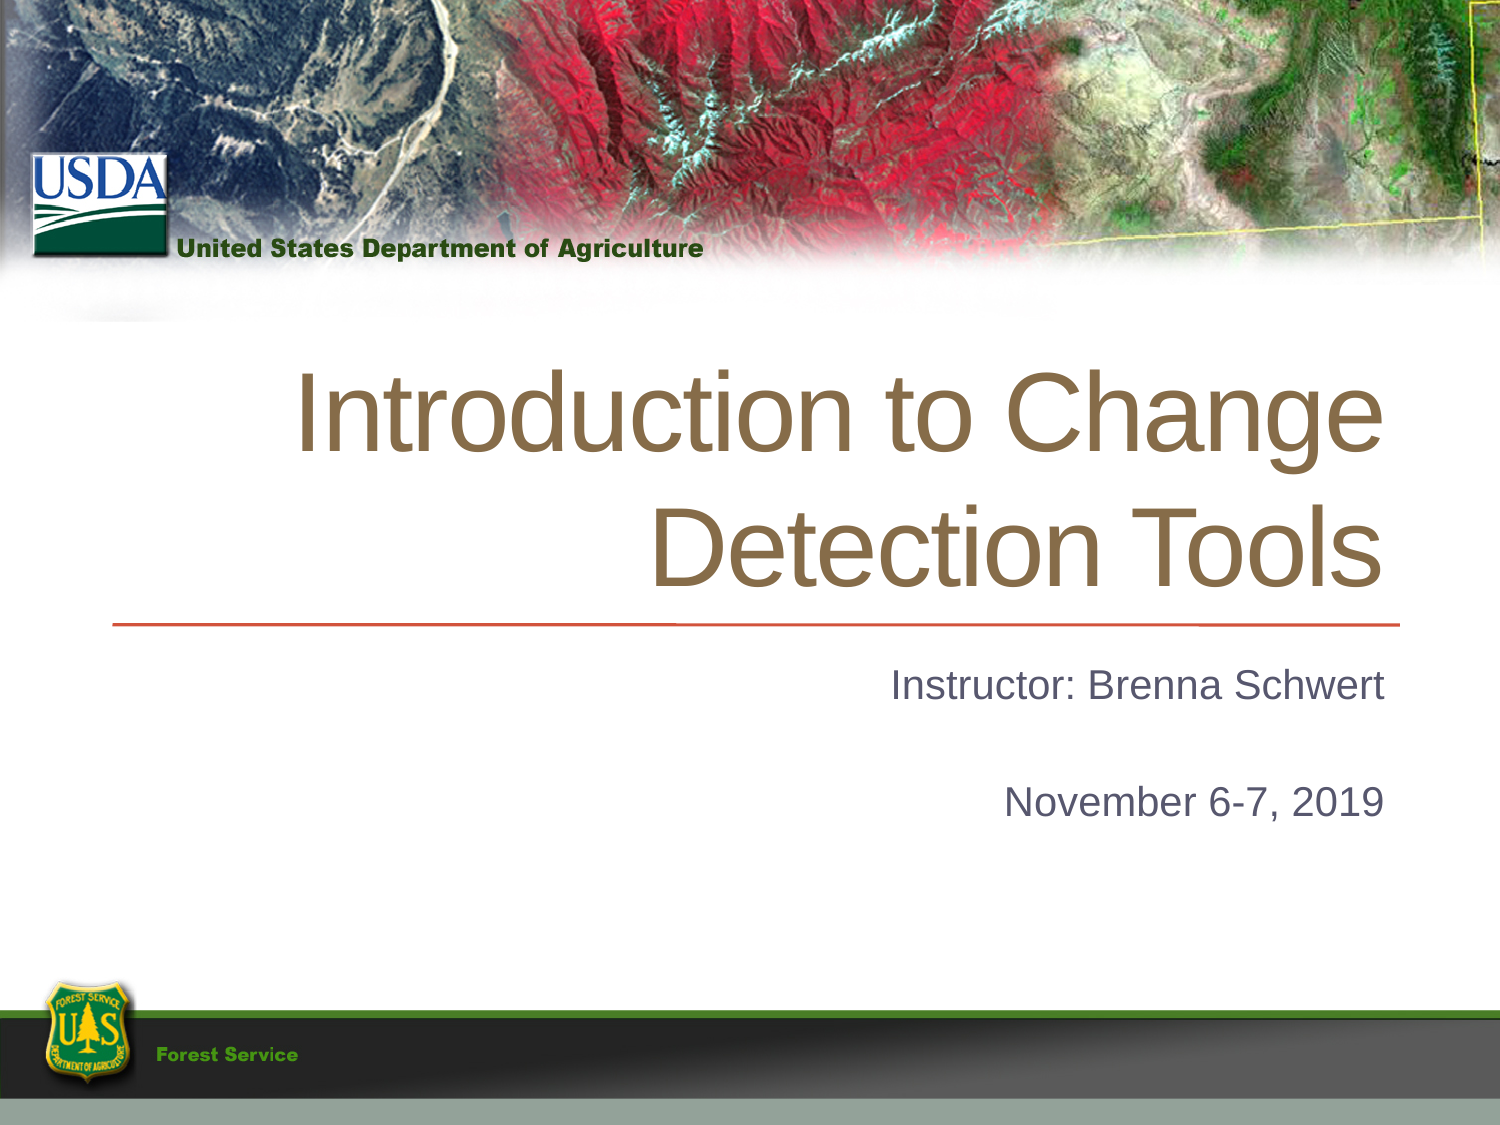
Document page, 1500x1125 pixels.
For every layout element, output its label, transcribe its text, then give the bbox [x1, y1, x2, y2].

picture [0, 0, 1500, 1098]
title Introduction to Change Detection Tools [112, 299, 1400, 617]
subtitle Instructor: Brenna Schwert November 6-7, 2019 [112, 650, 1400, 938]
